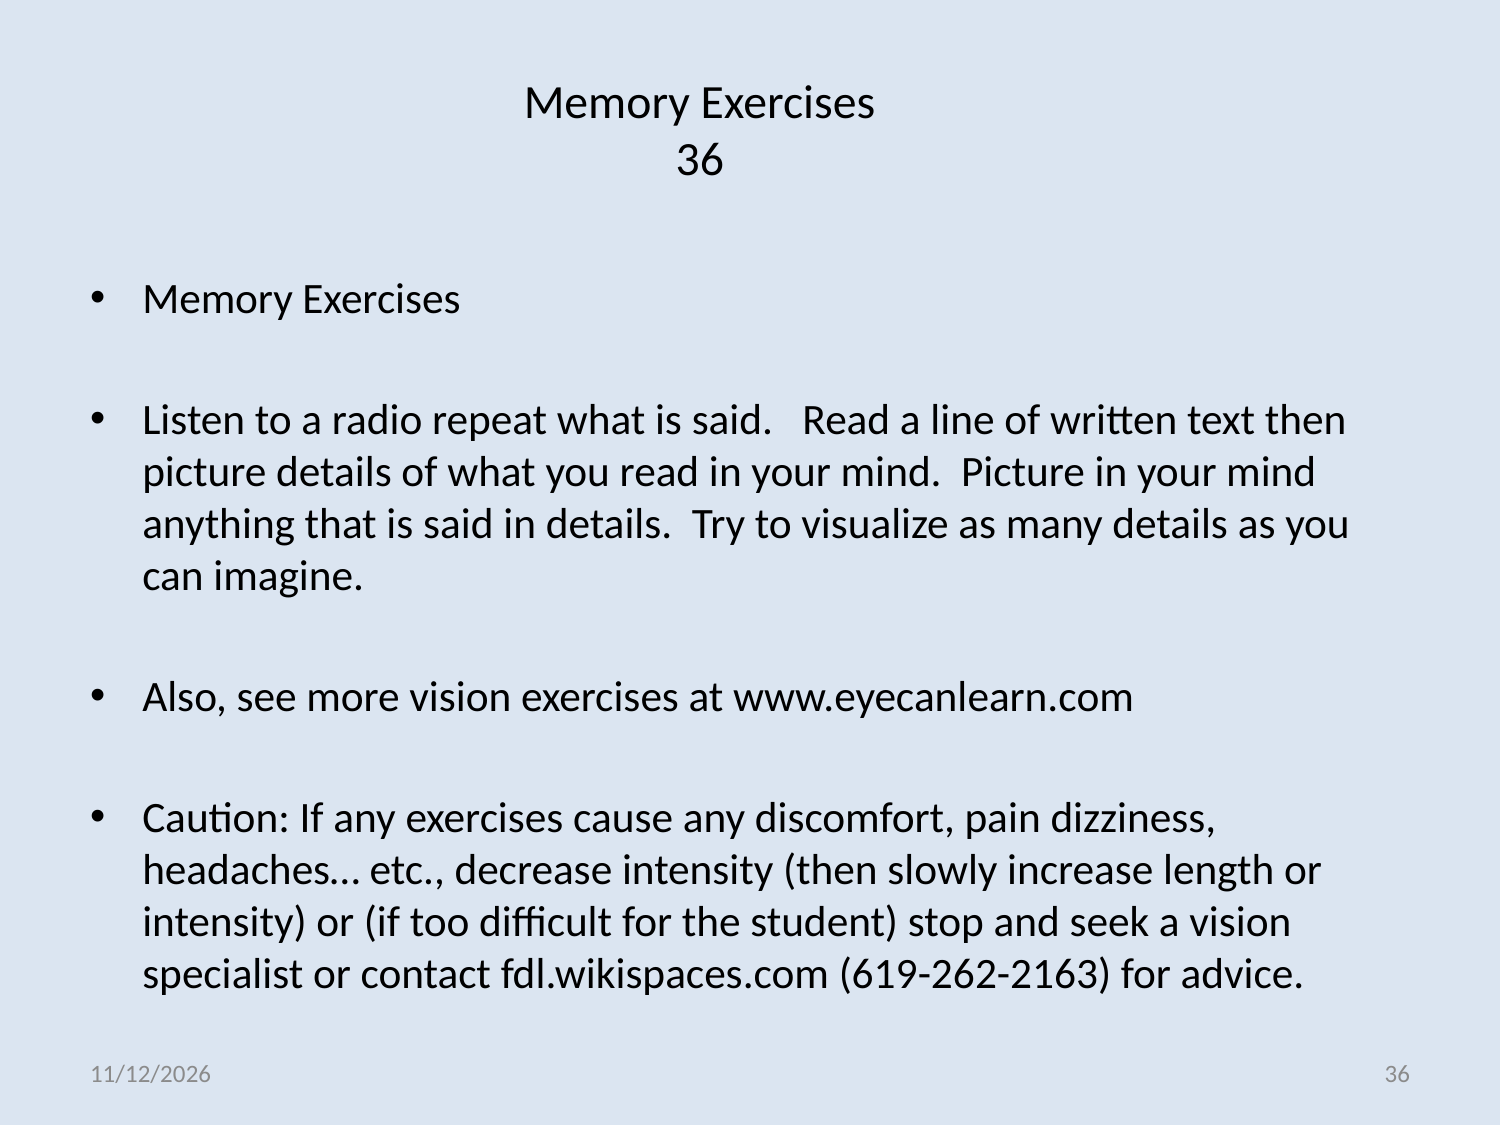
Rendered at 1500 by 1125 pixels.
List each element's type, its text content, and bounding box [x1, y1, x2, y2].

title Memory Exercises 36 [24, 62, 1375, 250]
slide_number 36 [1074, 1042, 1425, 1103]
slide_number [75, 1042, 425, 1103]
list Memory Exercises Listen to a radio repeat what is said. Read a line of written text then picture details of what you read in your mind. Picture in your mind anything that is said in details. Try to visualize as many details as you can imagine. Also, see more vision exercises at www.eyecanlearn.com Caution: If any exercises cause any discomfort, pain dizziness, headaches… etc., decrease intensity (then slowly increase length or intensity) or (if too difficult for the student) stop and seek a vision specialist or contact fdl.wikispaces.com (619-262-2163) for advice. [75, 262, 1425, 1005]
